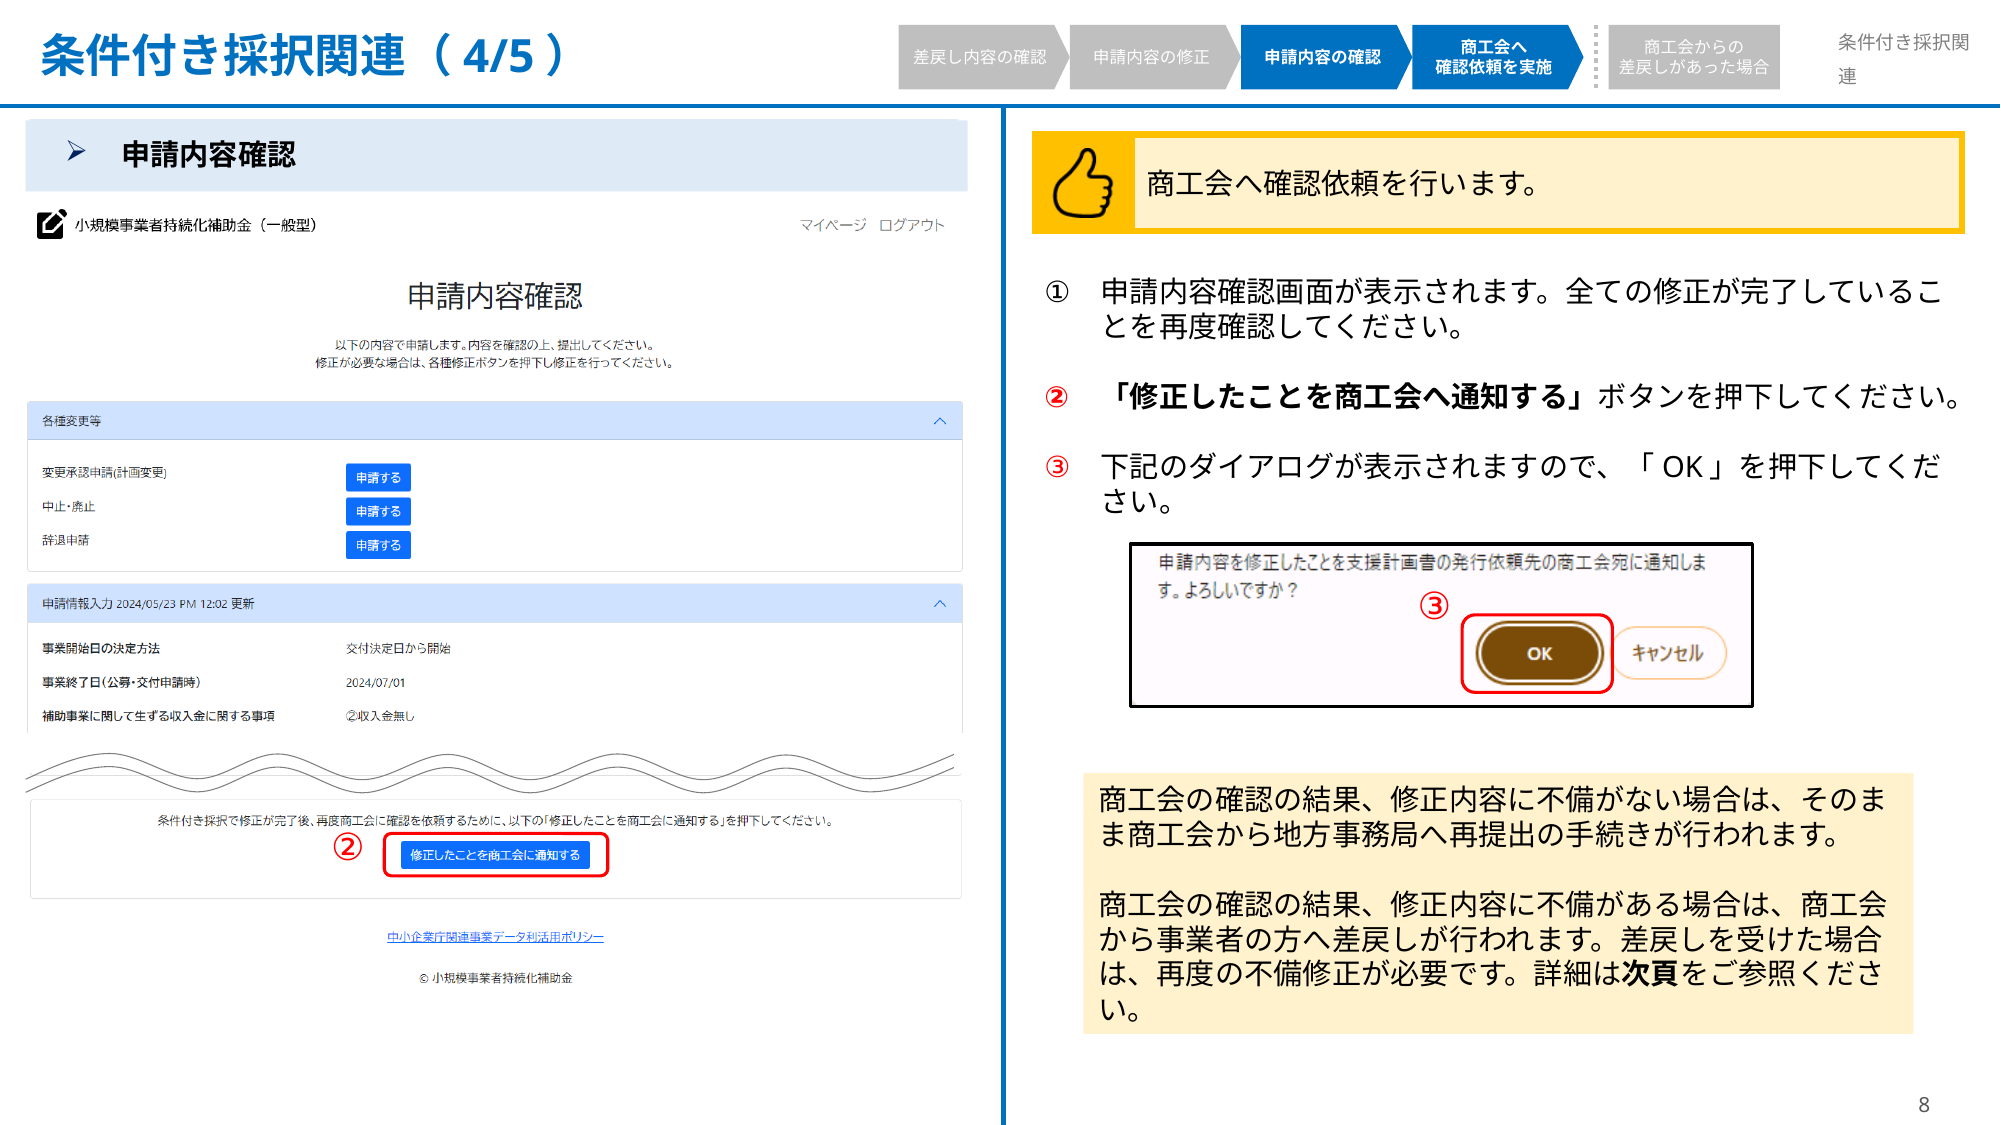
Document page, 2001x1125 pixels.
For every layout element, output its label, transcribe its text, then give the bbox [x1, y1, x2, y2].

text_box 商工会へ確認依頼を行います。 [1133, 133, 1963, 232]
text_box 申請内容確認 [29, 119, 958, 190]
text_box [898, 24, 1780, 90]
text_box 商工会の確認の結果、修正内容に不備がない場合は、そのまま商工会から地方事務局へ再提出の手続きが行われます。 商工会の確認の結果、修正内容に不備がある場合は、商工会から事業者の方へ差戻しが行われます。差戻しを受けた場合は、再度の不備修正が必要です。詳細は次頁をご参照ください。 [1082, 772, 1914, 1035]
text_box 申請内容確認画面が表示されます。全ての修正が完了していることを再度確認してください。 「修正したことを商工会へ通知する」ボタンを押下してください。 下記のダイアログが表示されますので、「OK」を押下してください。 [1029, 231, 1985, 561]
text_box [25, 753, 954, 793]
picture [1048, 148, 1118, 218]
text_box 条件付き採択関連（4/5） [25, 17, 1283, 92]
picture [1131, 545, 1751, 705]
picture [15, 204, 971, 733]
text_box [1034, 133, 1133, 232]
picture [15, 772, 971, 1012]
